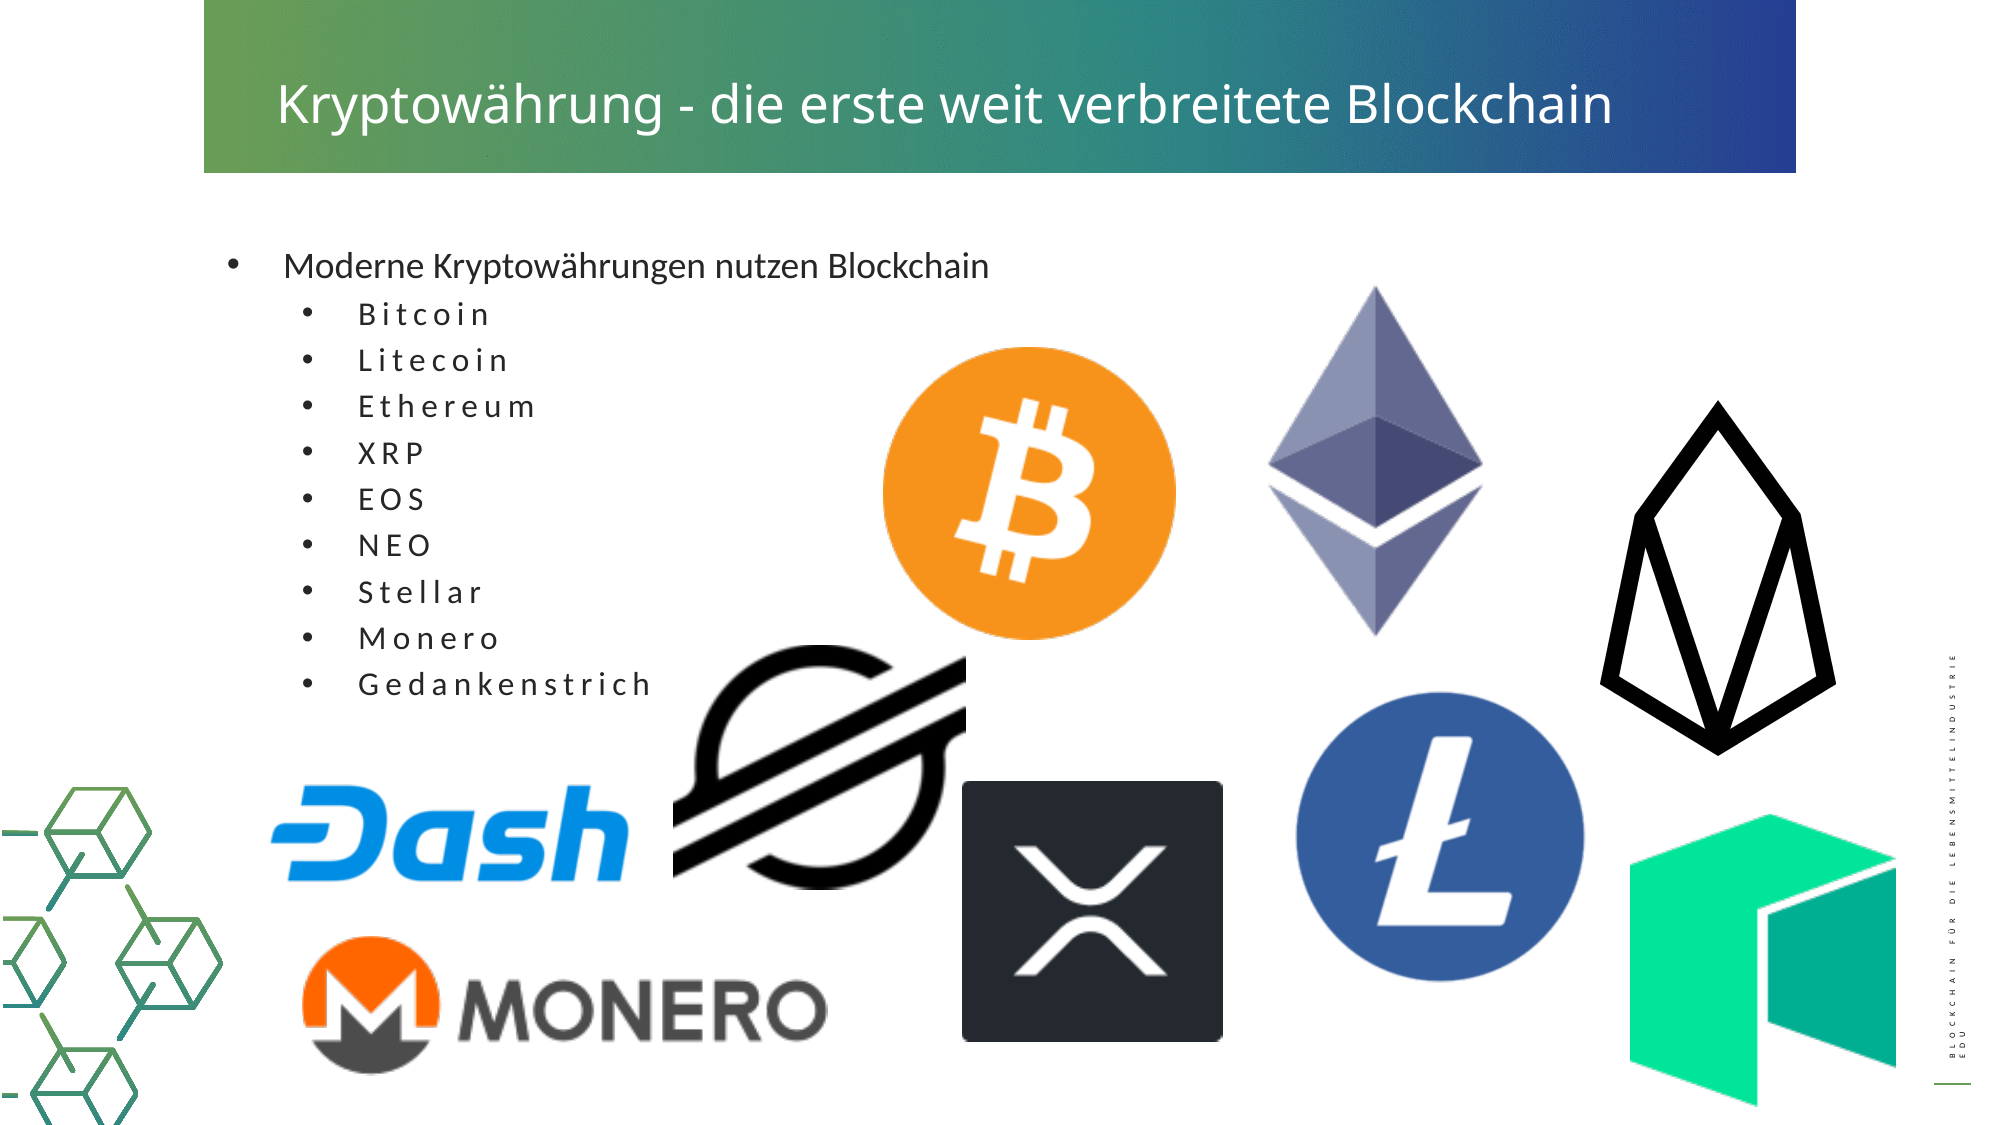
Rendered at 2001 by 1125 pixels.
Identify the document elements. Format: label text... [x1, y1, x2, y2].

picture [267, 779, 635, 888]
picture [1185, 270, 1896, 984]
picture [673, 645, 1223, 1042]
picture [302, 936, 828, 1076]
picture [883, 347, 1176, 640]
picture [204, 0, 1796, 173]
list Moderne Kryptowährungen nutzen Blockchain Bitcoin Litecoin Ethereum XRP EOS NEO Stellar Monero Gedankenstrich [212, 238, 1796, 1076]
picture [1630, 814, 1896, 1107]
